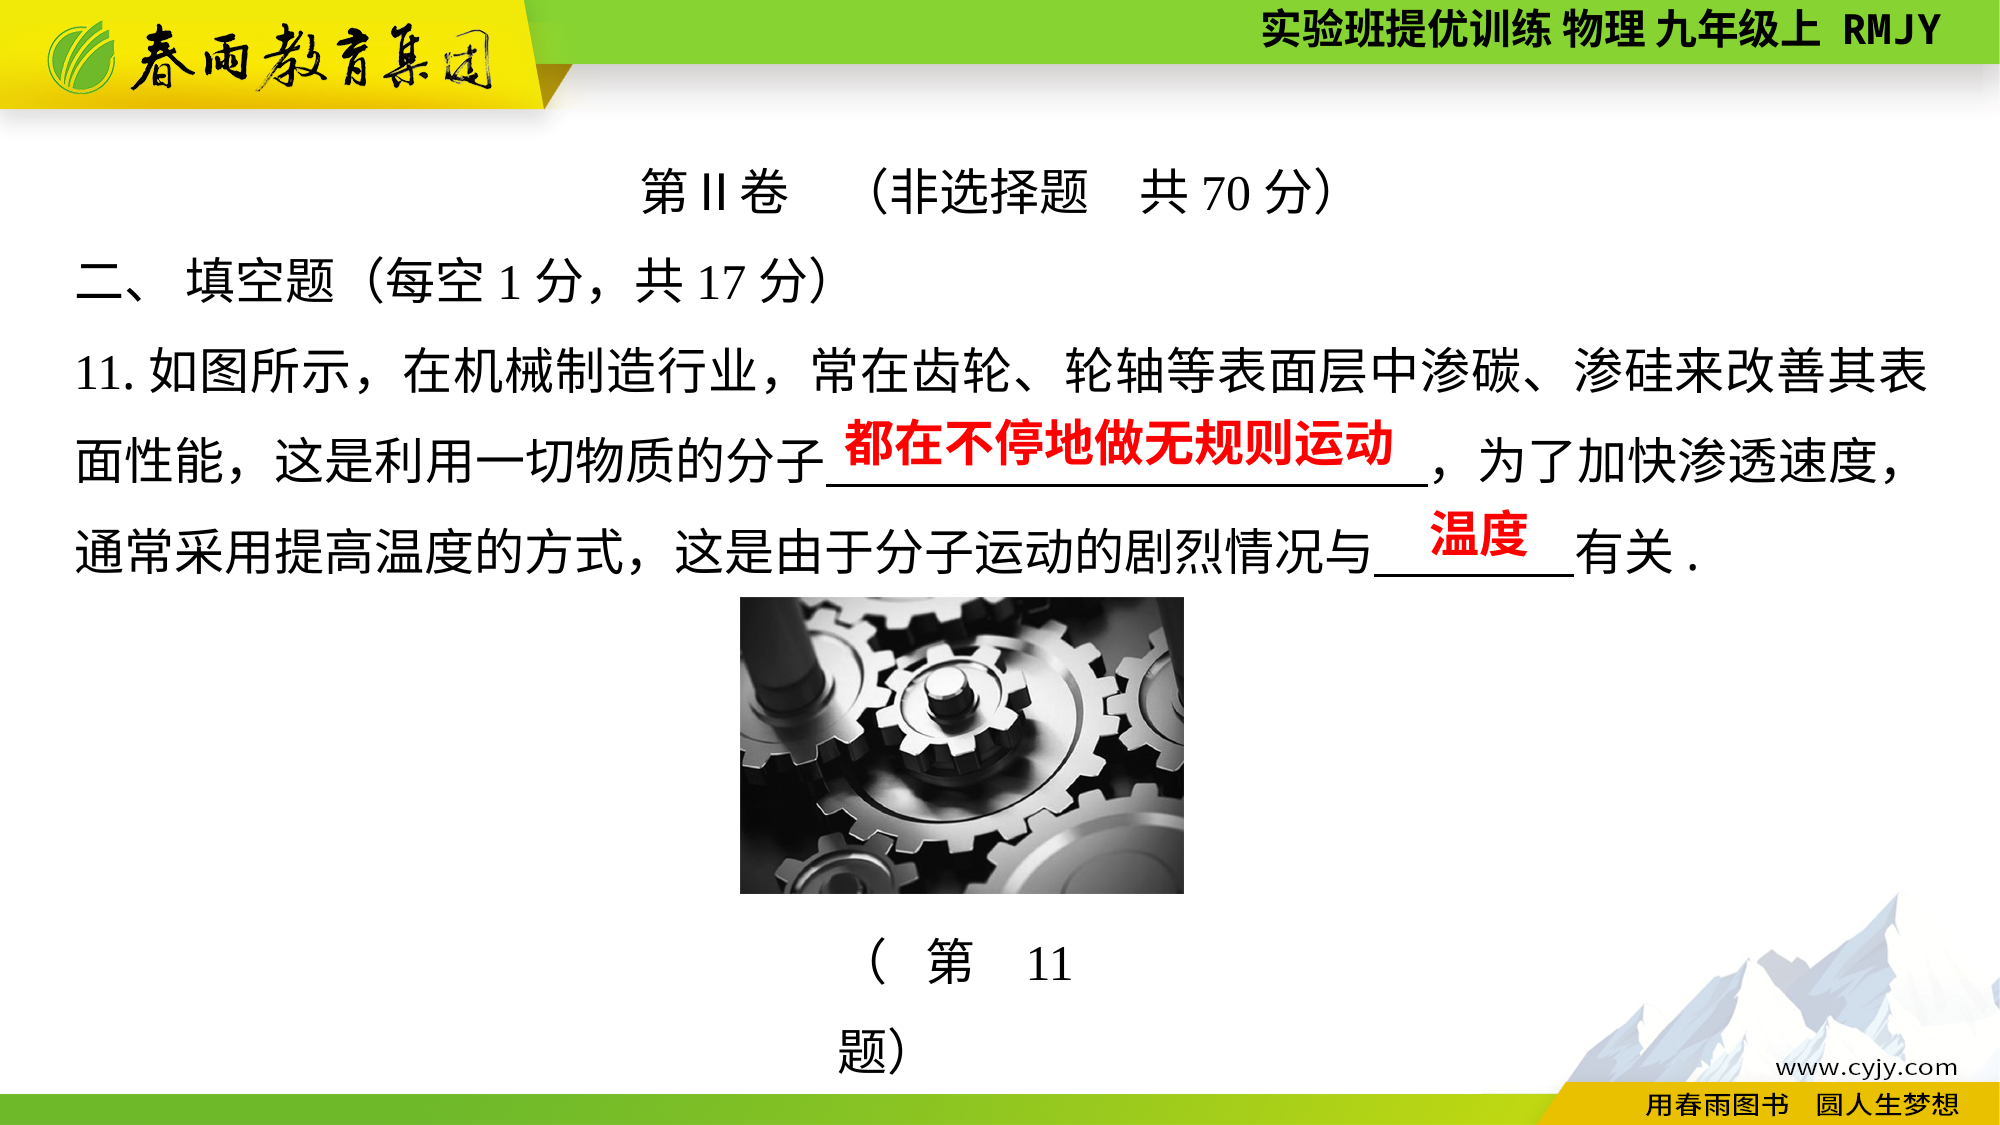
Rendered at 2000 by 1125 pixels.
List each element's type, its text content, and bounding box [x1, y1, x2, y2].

text_box （第11题） [822, 901, 1101, 998]
picture [0, 0, 2000, 1125]
list 第Ⅱ卷 （非选择题 共70分） 二、 填空题（每空1分，共17分） 11.如图所示，在机械制造行业，常在齿轮、轮轴等表面层中渗碳、渗硅来改善其表面性能，这是利用一切物质的分子 ，为了加快渗透速度，通常采用提高温度的方式，这是由于分子运动的剧烈情况与 有关. [59, 122, 1944, 592]
text_box 都在不停地做无规则运动 [829, 403, 1410, 479]
text_box 温度 [1414, 495, 1545, 570]
